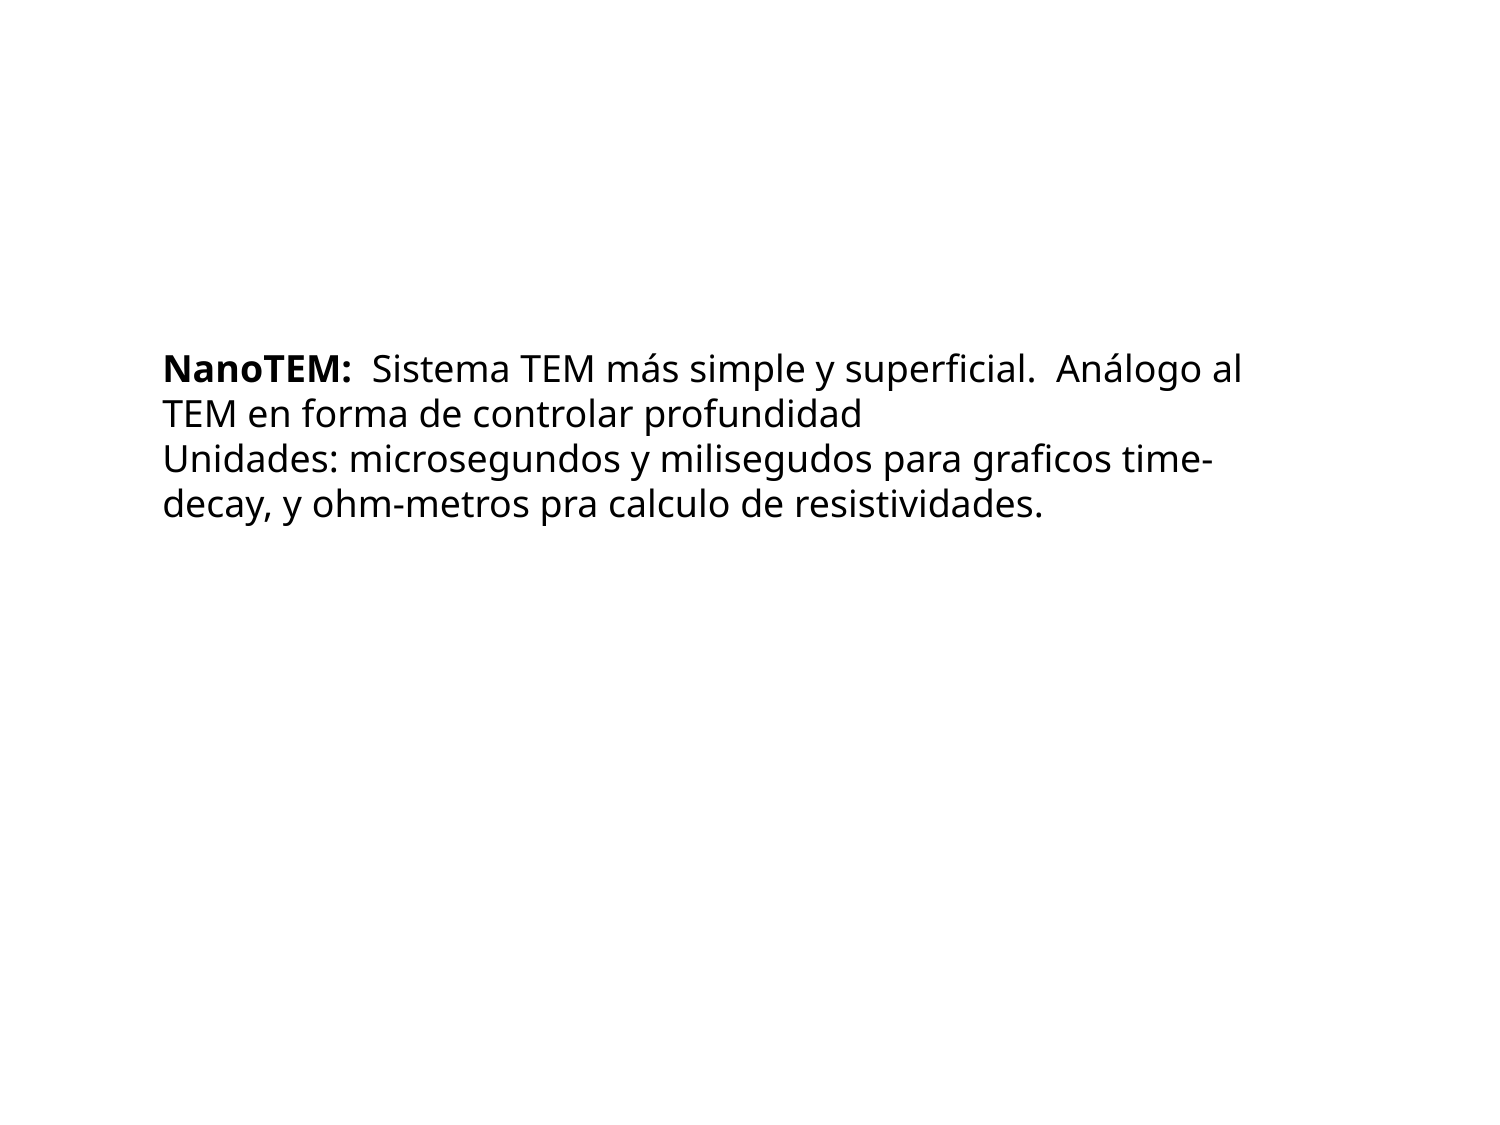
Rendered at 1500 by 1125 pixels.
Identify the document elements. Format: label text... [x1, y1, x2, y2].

text_box NanoTEM: Sistema TEM más simple y superficial. Análogo al TEM en forma de controlar profundidad Unidades: microsegundos y milisegudos para graficos time-decay, y ohm-metros pra calculo de resistividades. [147, 338, 1317, 623]
